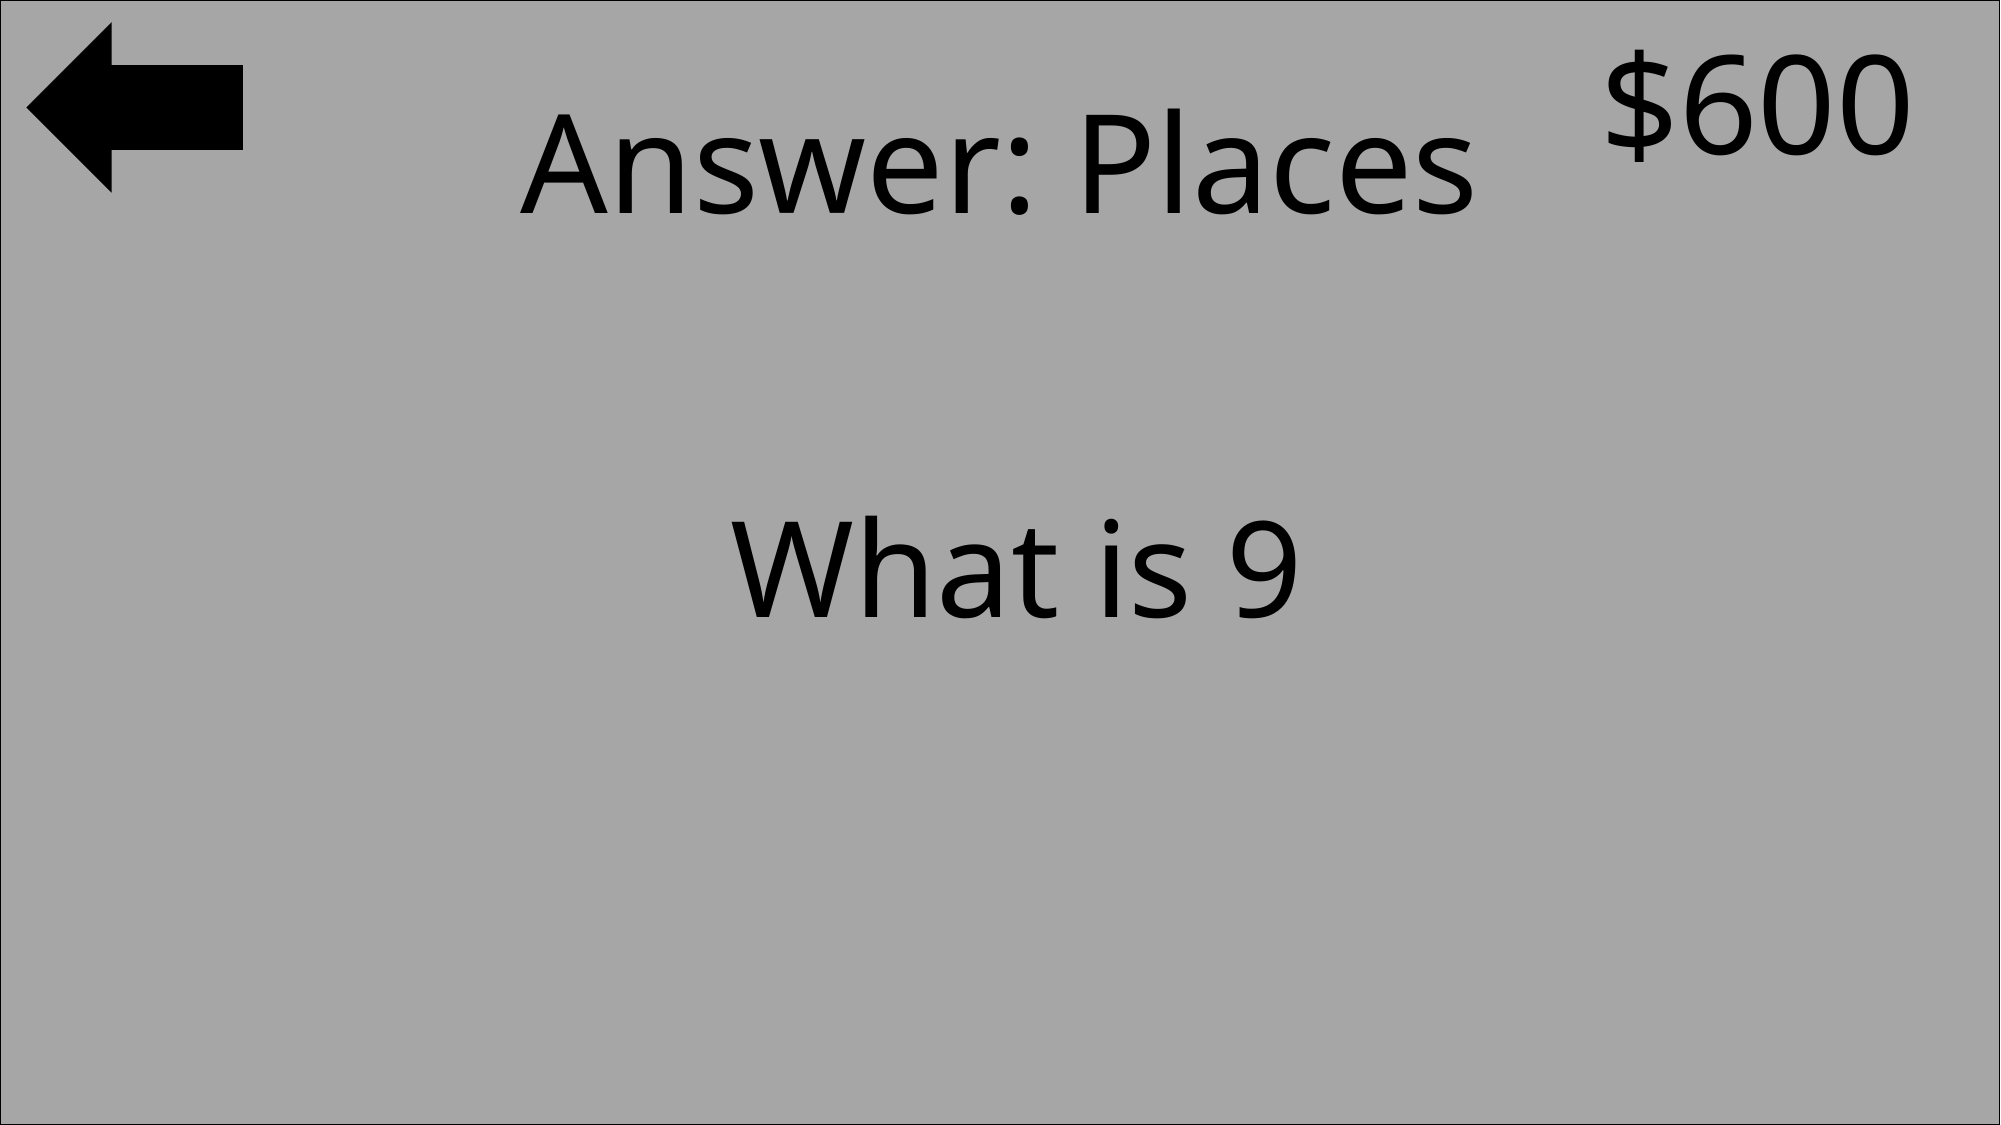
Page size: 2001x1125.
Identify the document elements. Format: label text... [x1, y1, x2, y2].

text_box $600 [1516, 1, 2000, 219]
text_box [0, 0, 2000, 1125]
text_box What is 9 [693, 494, 1341, 655]
text_box [26, 22, 243, 193]
text_box Answer: Places [137, 59, 1863, 278]
